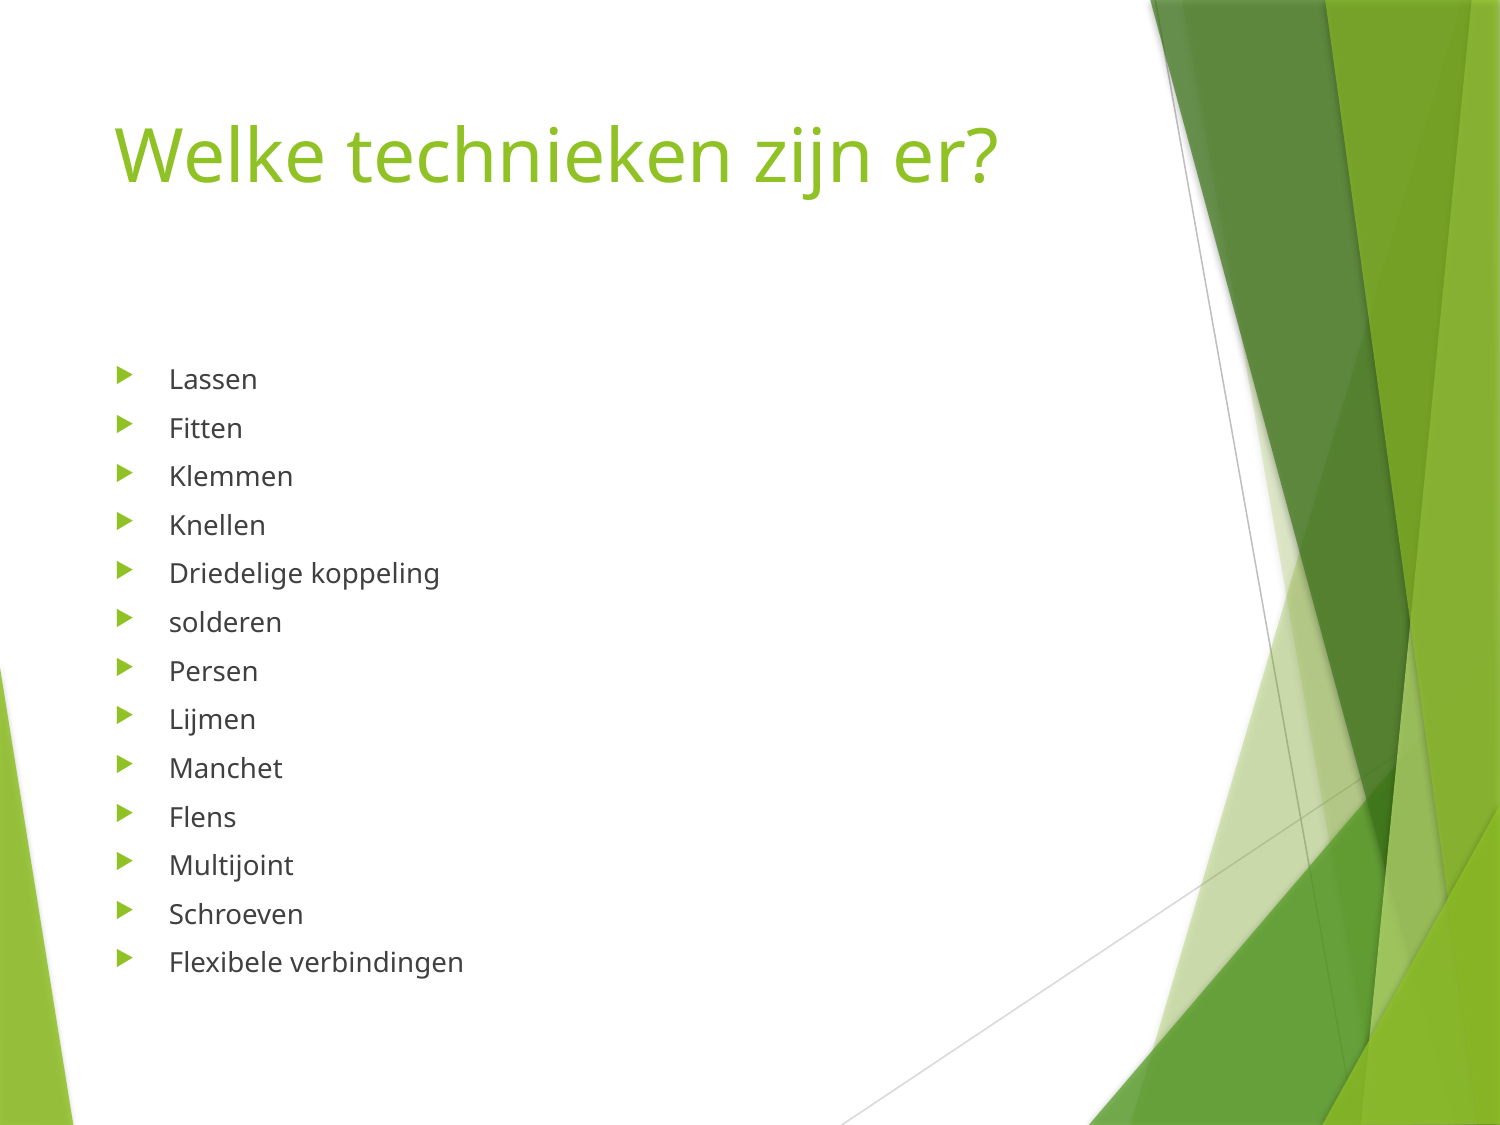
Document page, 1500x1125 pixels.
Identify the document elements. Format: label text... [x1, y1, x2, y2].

list Lassen Fitten Klemmen Knellen Driedelige koppeling solderen Persen Lijmen Manchet Flens Multijoint Schroeven Flexibele verbindingen [99, 354, 1142, 992]
title Welke technieken zijn er? [99, 99, 1142, 317]
